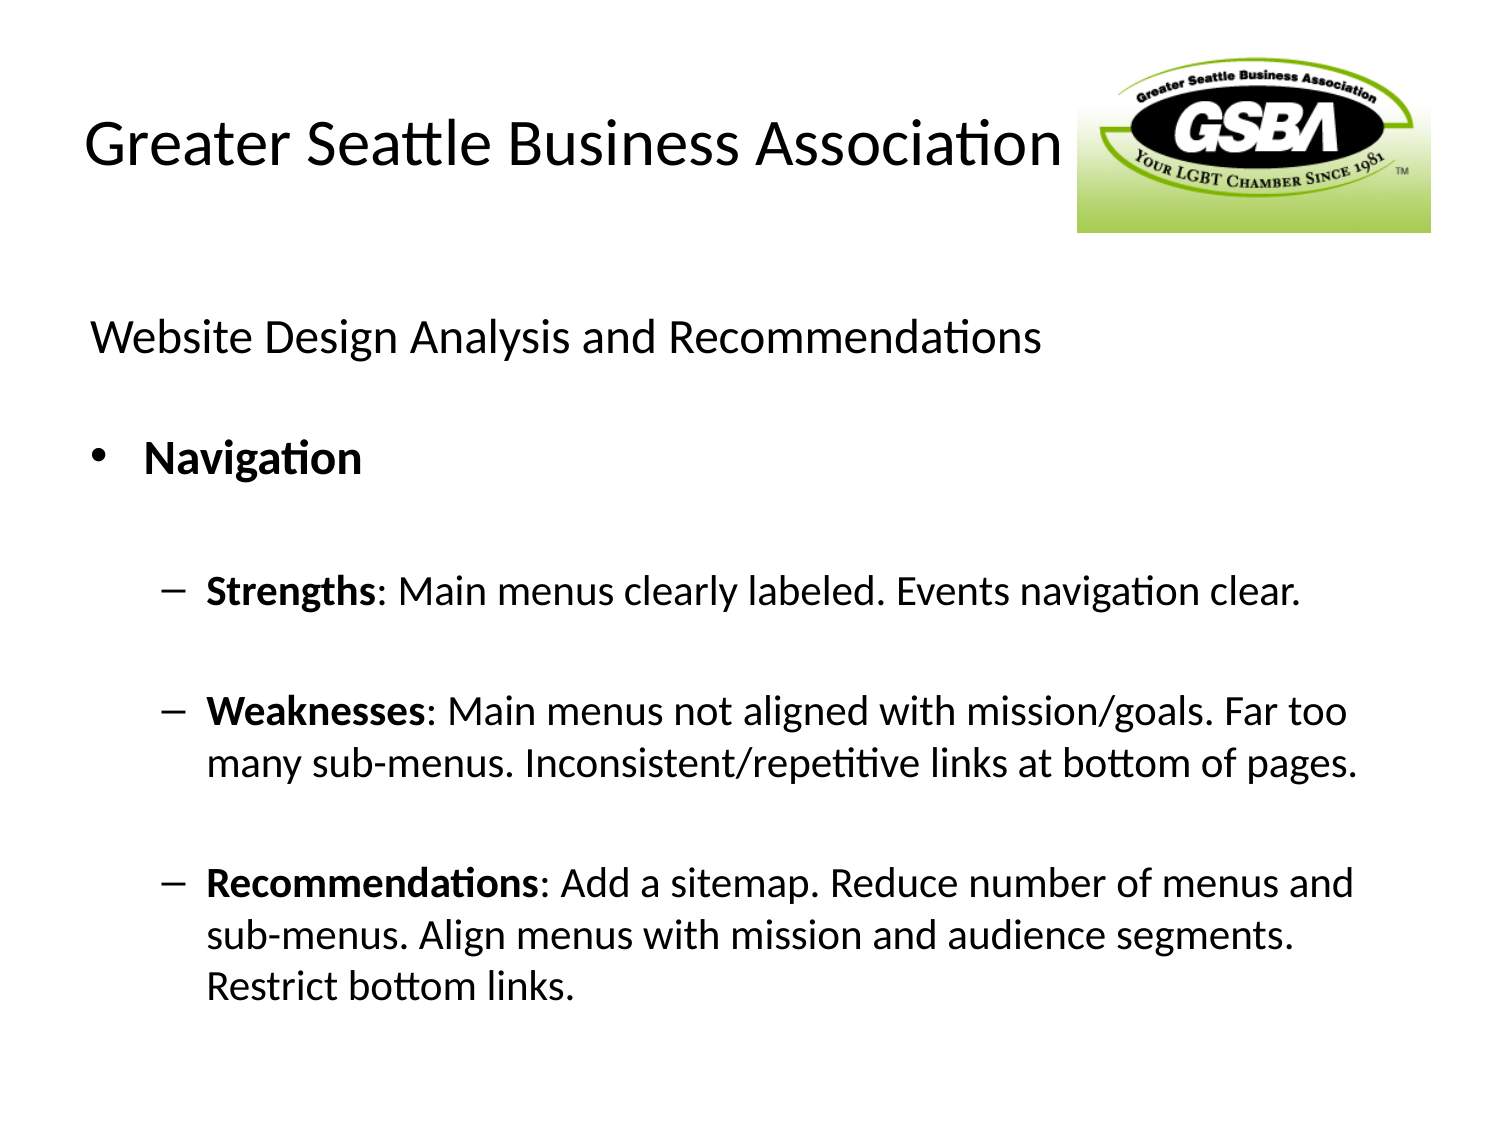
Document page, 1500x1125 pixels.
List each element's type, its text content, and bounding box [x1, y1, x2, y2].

list Website Design Analysis and Recommendations Navigation Strengths: Main menus clearly labeled. Events navigation clear. Weaknesses: Main menus not aligned with mission/goals. Far too many sub-menus. Inconsistent/repetitive links at bottom of pages. Recommendations: Add a sitemap. Reduce number of menus and sub-menus. Align menus with mission and audience segments. Restrict bottom links. [75, 296, 1425, 1027]
picture [1077, 32, 1431, 233]
title Greater Seattle Business Association [69, 45, 1072, 233]
